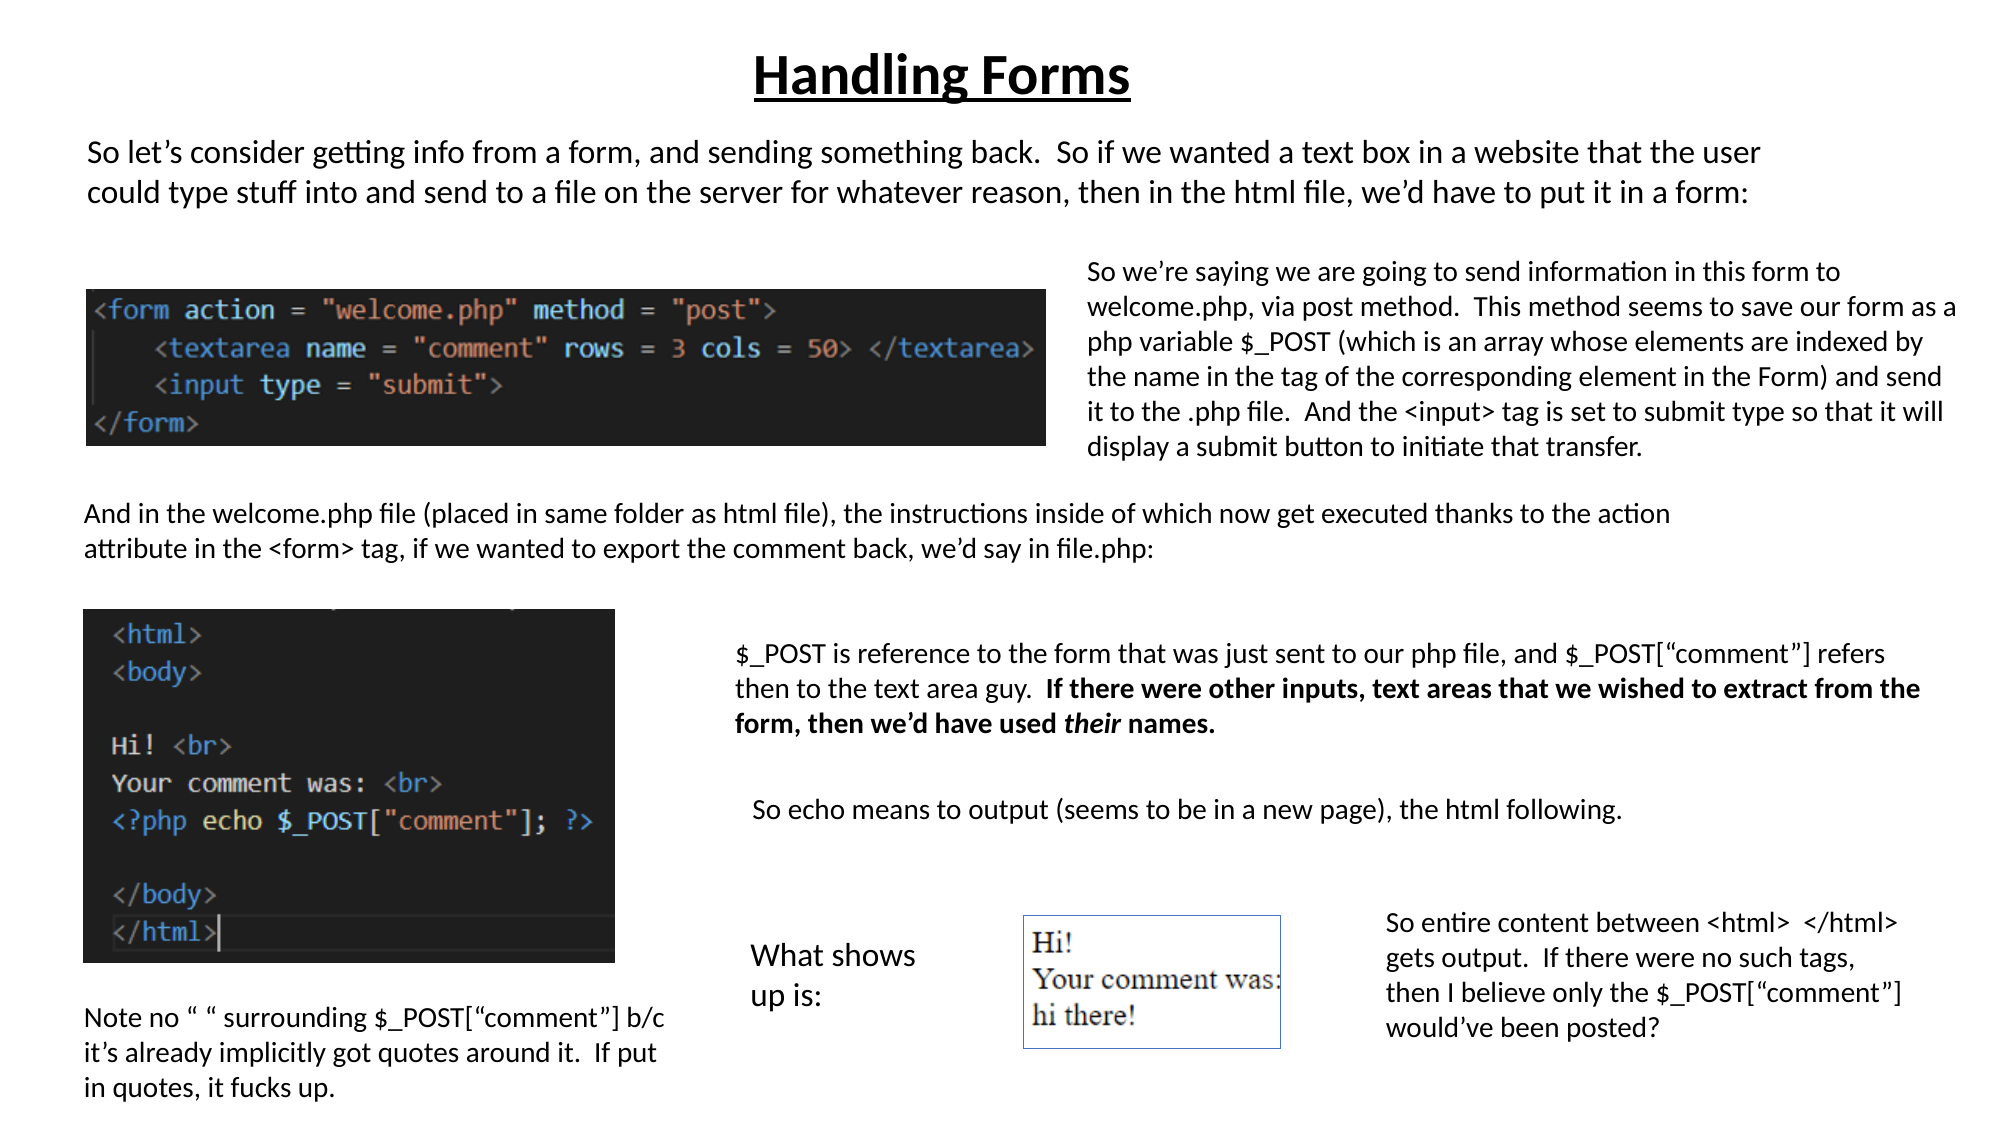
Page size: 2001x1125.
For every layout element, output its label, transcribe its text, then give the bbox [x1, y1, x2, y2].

text_box What shows up is: [735, 926, 947, 1021]
text_box So we’re saying we are going to send information in this form to welcome.php, via post method. This method seems to save our form as a php variable $_POST (which is an array whose elements are indexed by the name in the tag of the corresponding element in the Form) and send it to the .php file. And the <input> tag is set to submit type so that it will display a submit button to initiate that transfer. [1072, 244, 1975, 470]
text_box Note no “ “ surrounding $_POST[“comment”] b/c it’s already implicitly got quotes around it. If put in quotes, it fucks up. [69, 991, 692, 1111]
picture [1022, 915, 1281, 1049]
picture [82, 609, 615, 963]
picture [86, 289, 1046, 447]
text_box So echo means to output (seems to be in a new page), the html following. [737, 782, 1652, 833]
text_box $_POST is reference to the form that was just sent to our php file, and $_POST[“comment”] refers then to the text area guy. If there were other inputs, text areas that we wished to extract from the form, then we’d have used their names. [720, 626, 1939, 747]
text_box So entire content between <html> </html> gets output. If there were no such tags, then I believe only the $_POST[“comment”] would’ve been posted? [1371, 895, 1931, 1051]
text_box So let’s consider getting info from a form, and sending something back. So if we wanted a text box in a website that the user could type stuff into and send to a file on the server for whatever reason, then in the html file, we’d have to put it in a form: [72, 122, 1802, 217]
text_box Handling Forms [738, 28, 1181, 114]
text_box And in the welcome.php file (placed in same folder as html file), the instructions inside of which now get executed thanks to the action attribute in the <form> tag, if we wanted to export the comment back, we’d say in file.php: [69, 486, 1772, 572]
